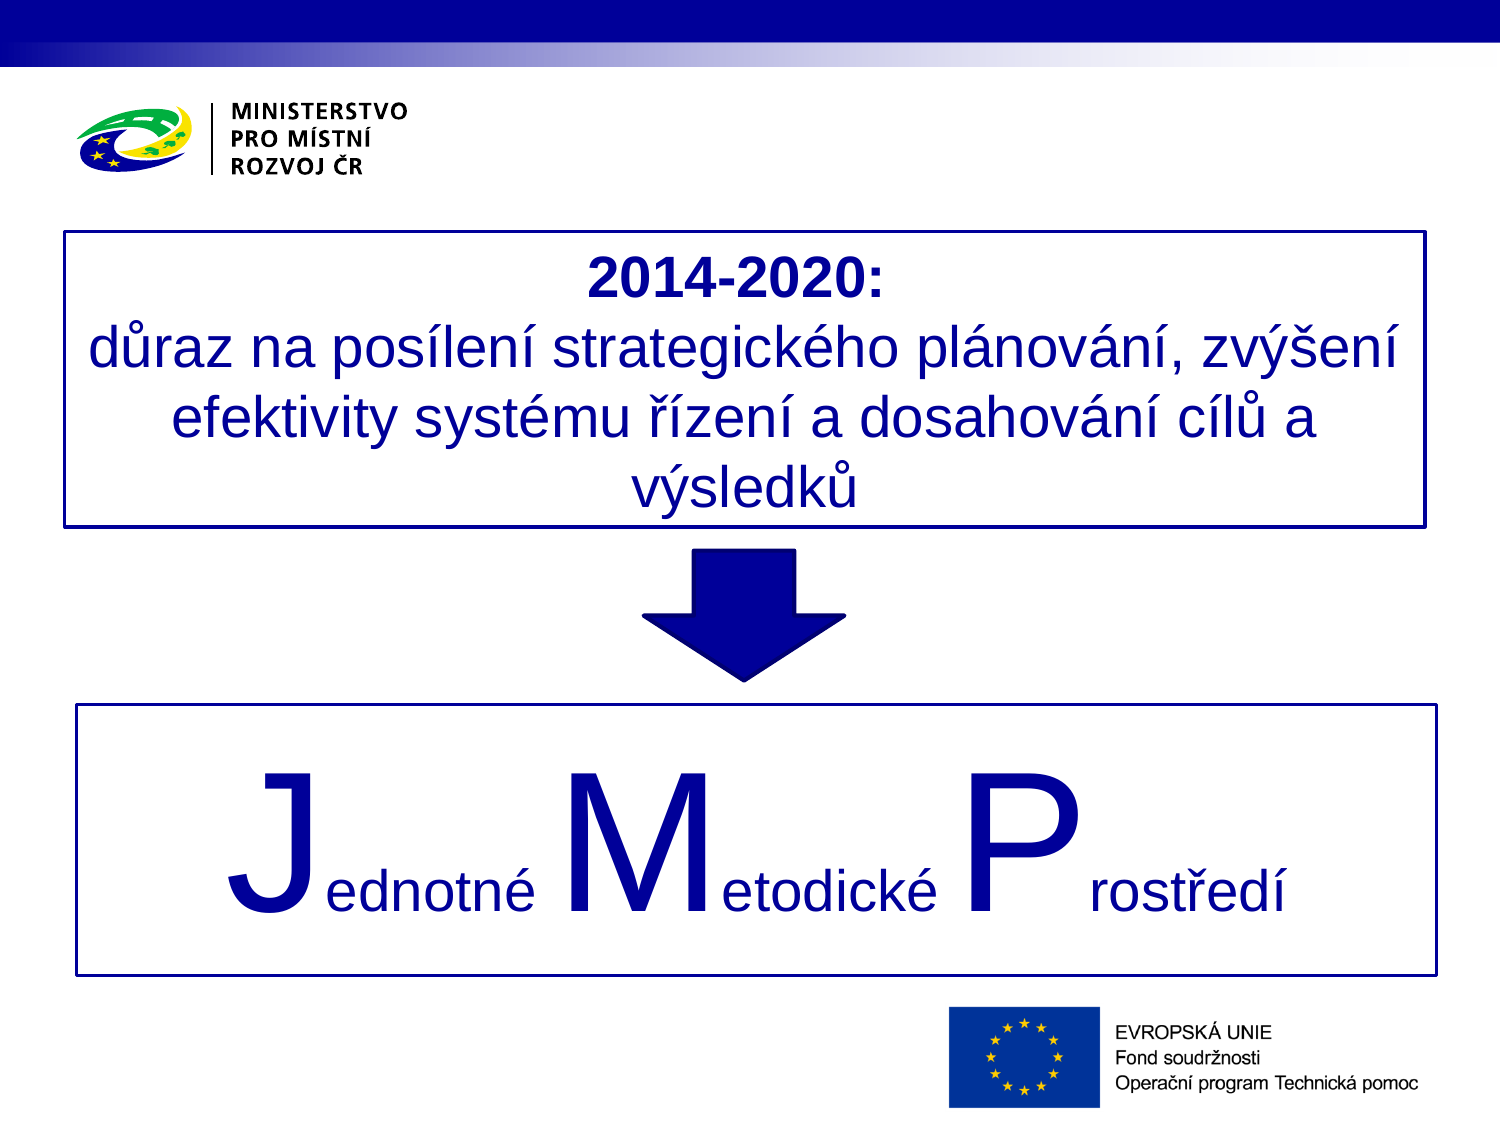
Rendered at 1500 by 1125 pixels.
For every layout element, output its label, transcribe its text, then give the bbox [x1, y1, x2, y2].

list Jednotné Metodické Prostředí [76, 704, 1437, 976]
text_box [641, 548, 847, 683]
text_box [29, 727, 1390, 858]
picture [915, 973, 1452, 1125]
title 2014-2020: důraz na posílení strategického plánování, zvýšení efektivity systému řízení a dosahování cílů a výsledků [64, 231, 1425, 528]
